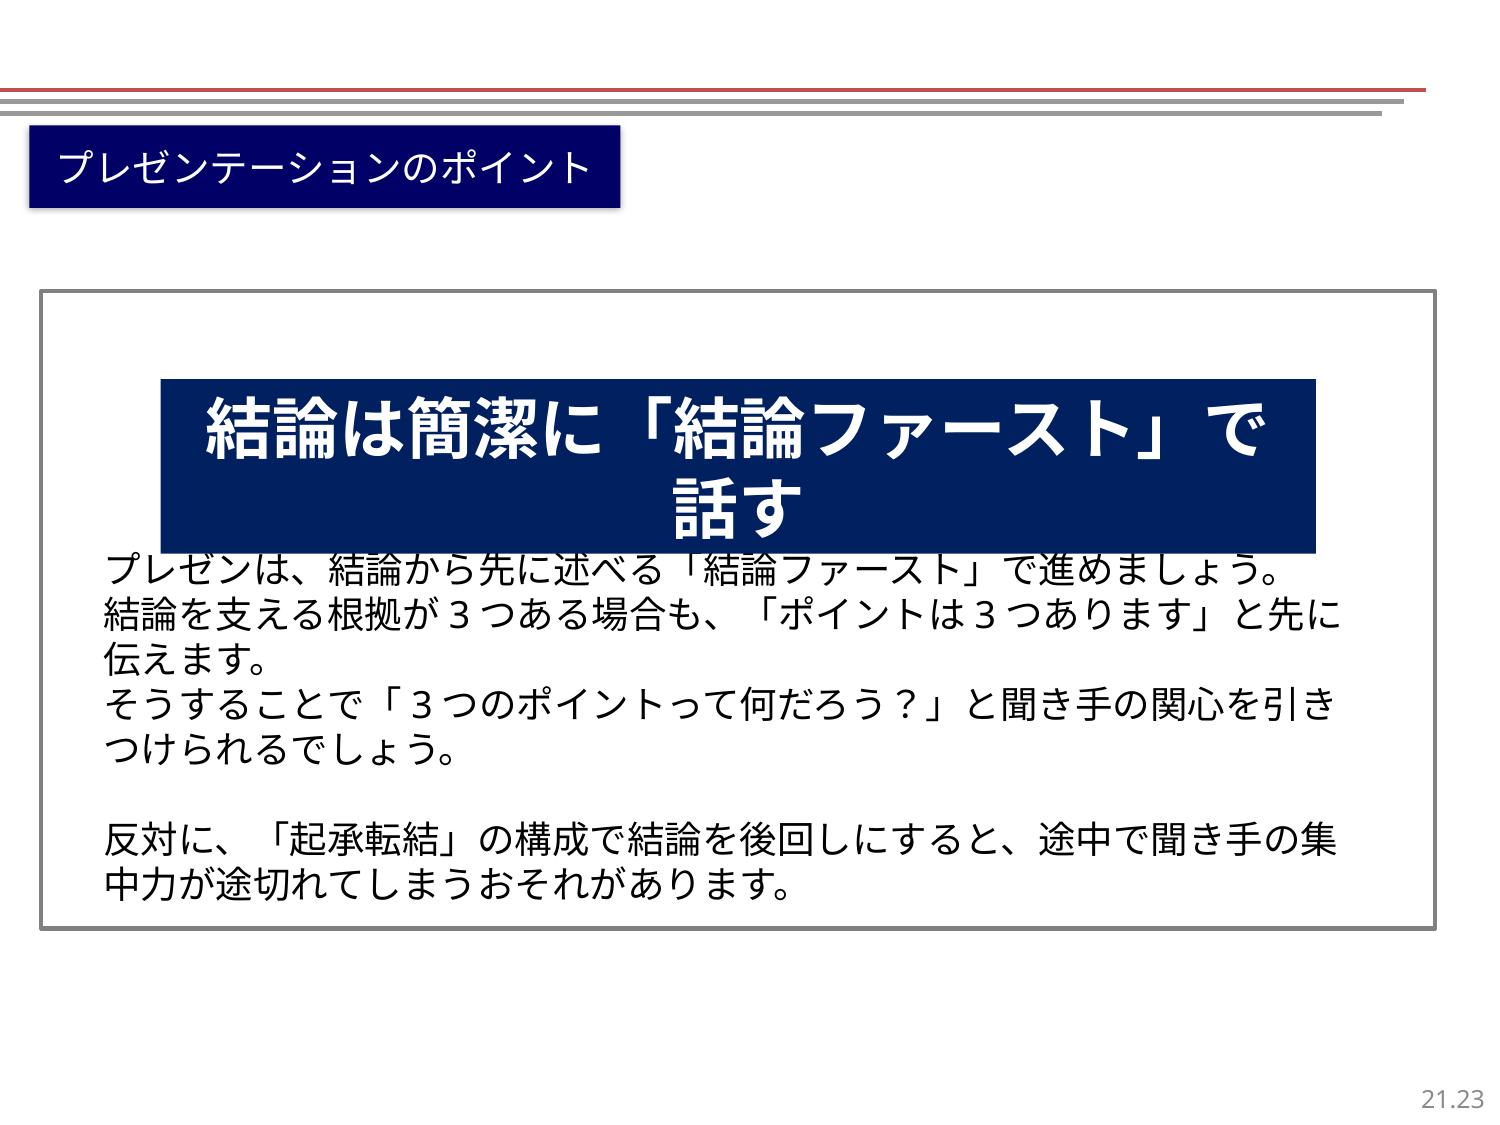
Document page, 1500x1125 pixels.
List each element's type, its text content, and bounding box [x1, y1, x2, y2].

text_box [39, 289, 1437, 931]
text_box プレゼンテーションのポイント [29, 125, 621, 208]
slide_number 22 [1381, 1065, 1500, 1125]
text_box 結論は簡潔に「結論ファースト」で話す [160, 379, 1316, 554]
